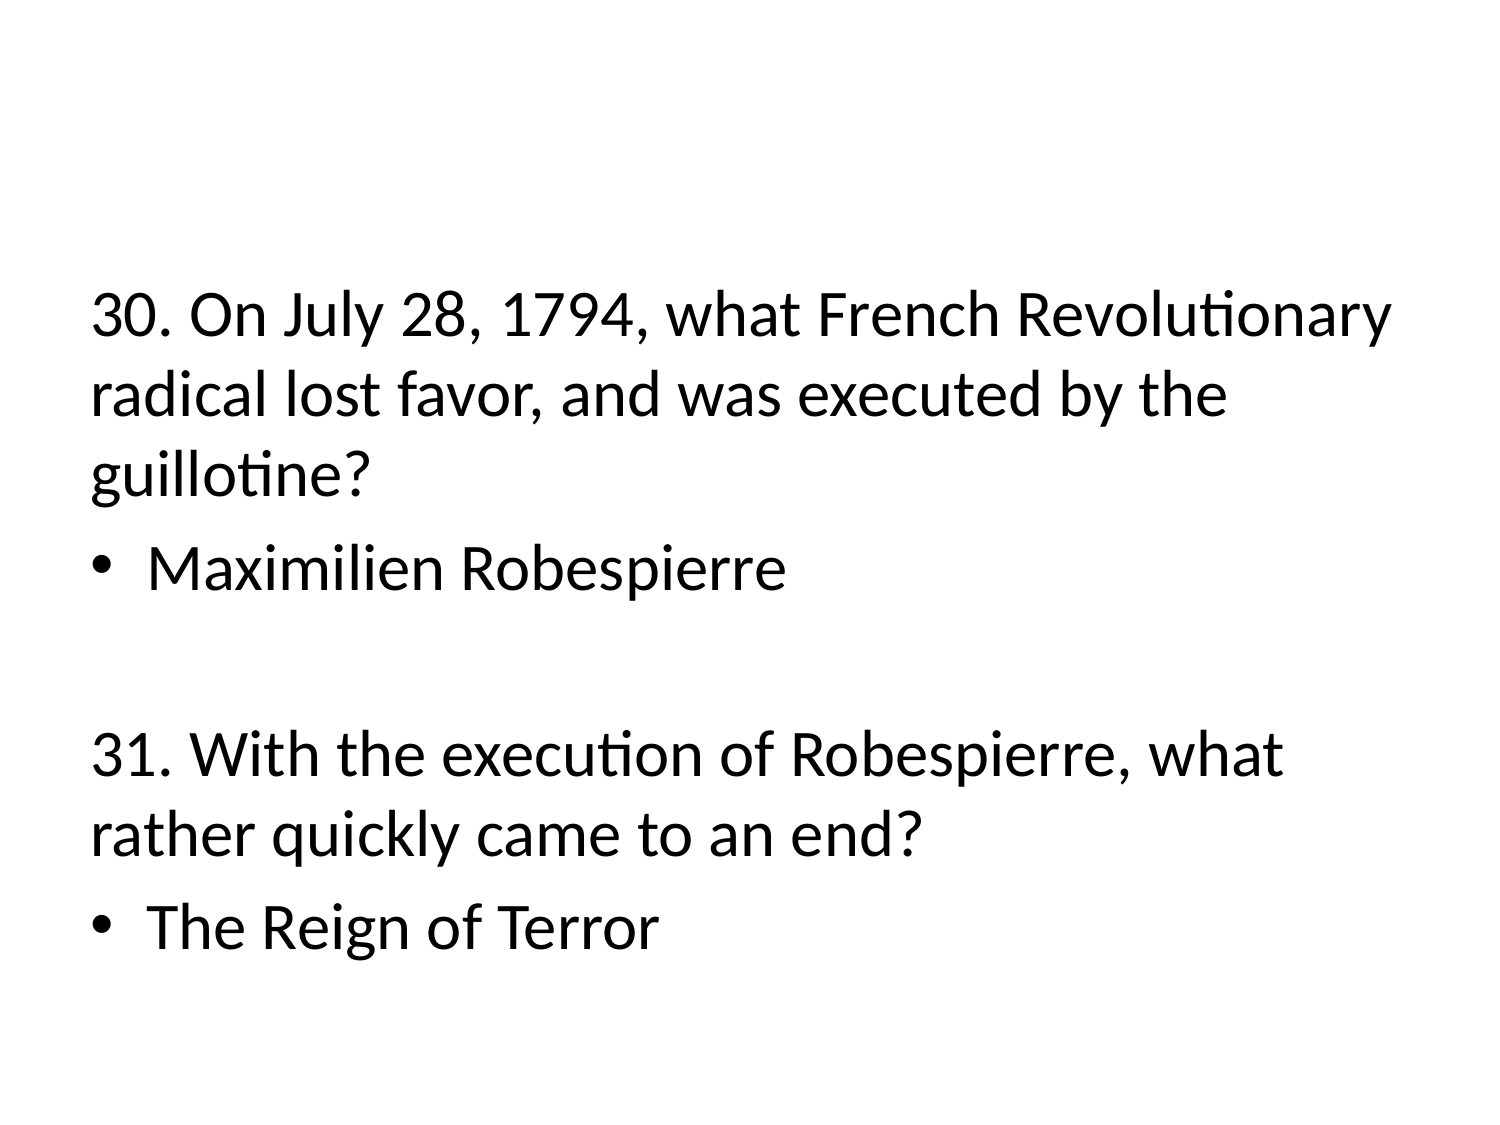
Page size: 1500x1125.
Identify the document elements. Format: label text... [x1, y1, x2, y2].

list 30. On July 28, 1794, what French Revolutionary radical lost favor, and was executed by the guillotine? Maximilien Robespierre 31. With the execution of Robespierre, what rather quickly came to an end? The Reign of Terror [75, 262, 1425, 1005]
